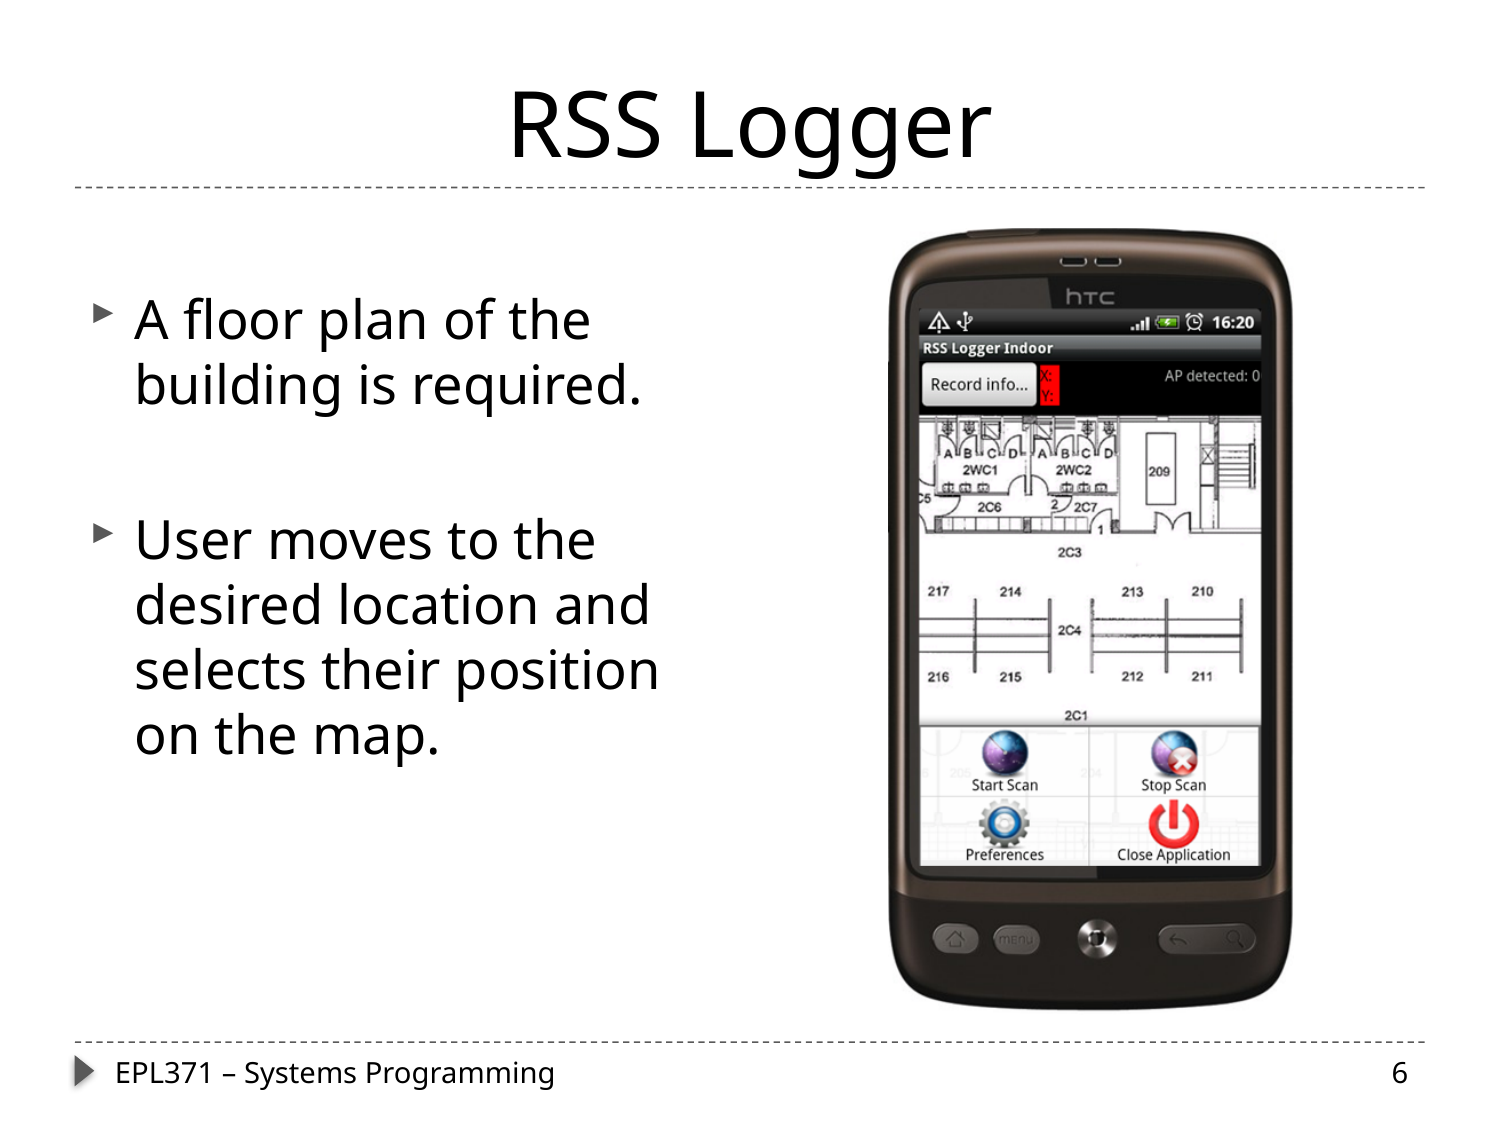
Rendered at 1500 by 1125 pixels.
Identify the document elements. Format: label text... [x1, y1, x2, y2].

picture [887, 219, 1294, 1024]
footer EPL371 – Systems Programming [100, 1046, 676, 1107]
slide_number 6 [1098, 1046, 1424, 1107]
list A floor plan of the building is required. User moves to the desired location and selects their position on the map. [75, 200, 738, 1010]
title RSS Logger [75, 0, 1425, 183]
